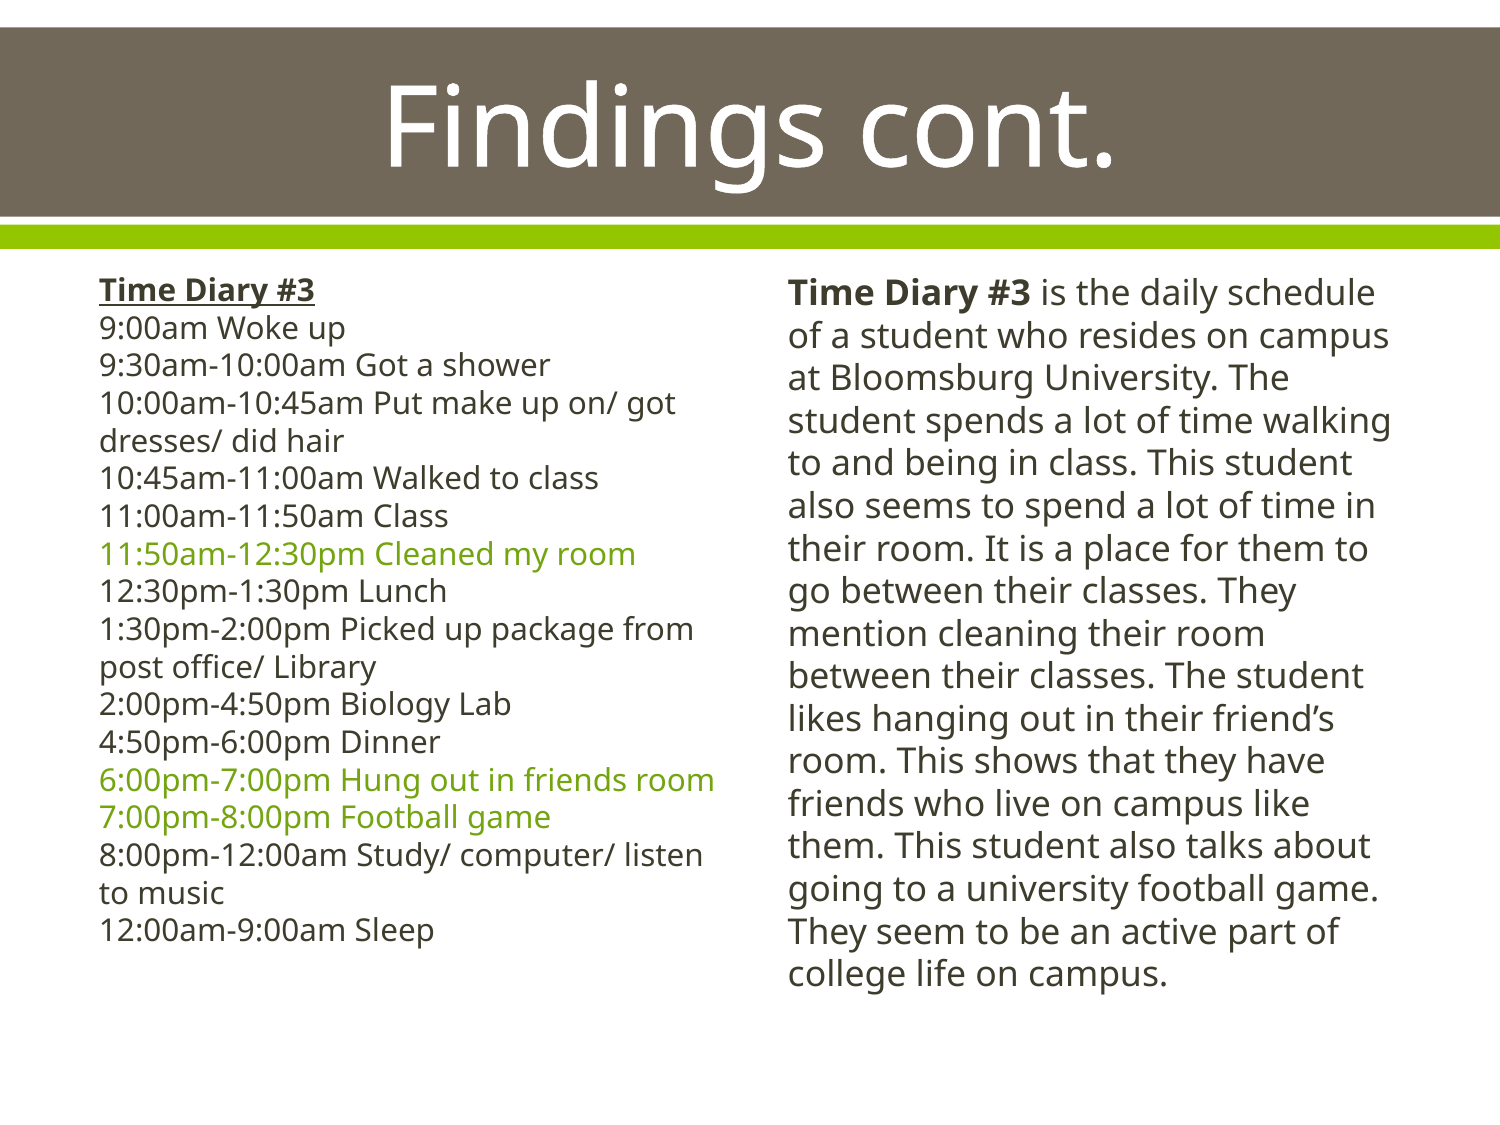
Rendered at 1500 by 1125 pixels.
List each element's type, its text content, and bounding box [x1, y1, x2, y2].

title Findings cont. [75, 29, 1425, 213]
list Time Diary #3 is the daily schedule of a student who resides on campus at Bloomsburg University. The student spends a lot of time walking to and being in class. This student also seems to spend a lot of time in their room. It is a place for them to go between their classes. They mention cleaning their room between their classes. The student likes hanging out in their friend’s room. This shows that they have friends who live on campus like them. This student also talks about going to a university football game. They seem to be an active part of college life on campus. [762, 262, 1425, 1005]
list Time Diary #3 9:00am Woke up 9:30am-10:00am Got a shower 10:00am-10:45am Put make up on/ got dresses/ did hair 10:45am-11:00am Walked to class 11:00am-11:50am Class 11:50am-12:30pm Cleaned my room 12:30pm-1:30pm Lunch 1:30pm-2:00pm Picked up package from post office/ Library 2:00pm-4:50pm Biology Lab 4:50pm-6:00pm Dinner 6:00pm-7:00pm Hung out in friends room 7:00pm-8:00pm Football game 8:00pm-12:00am Study/ computer/ listen to music 12:00am-9:00am Sleep [75, 262, 738, 1005]
